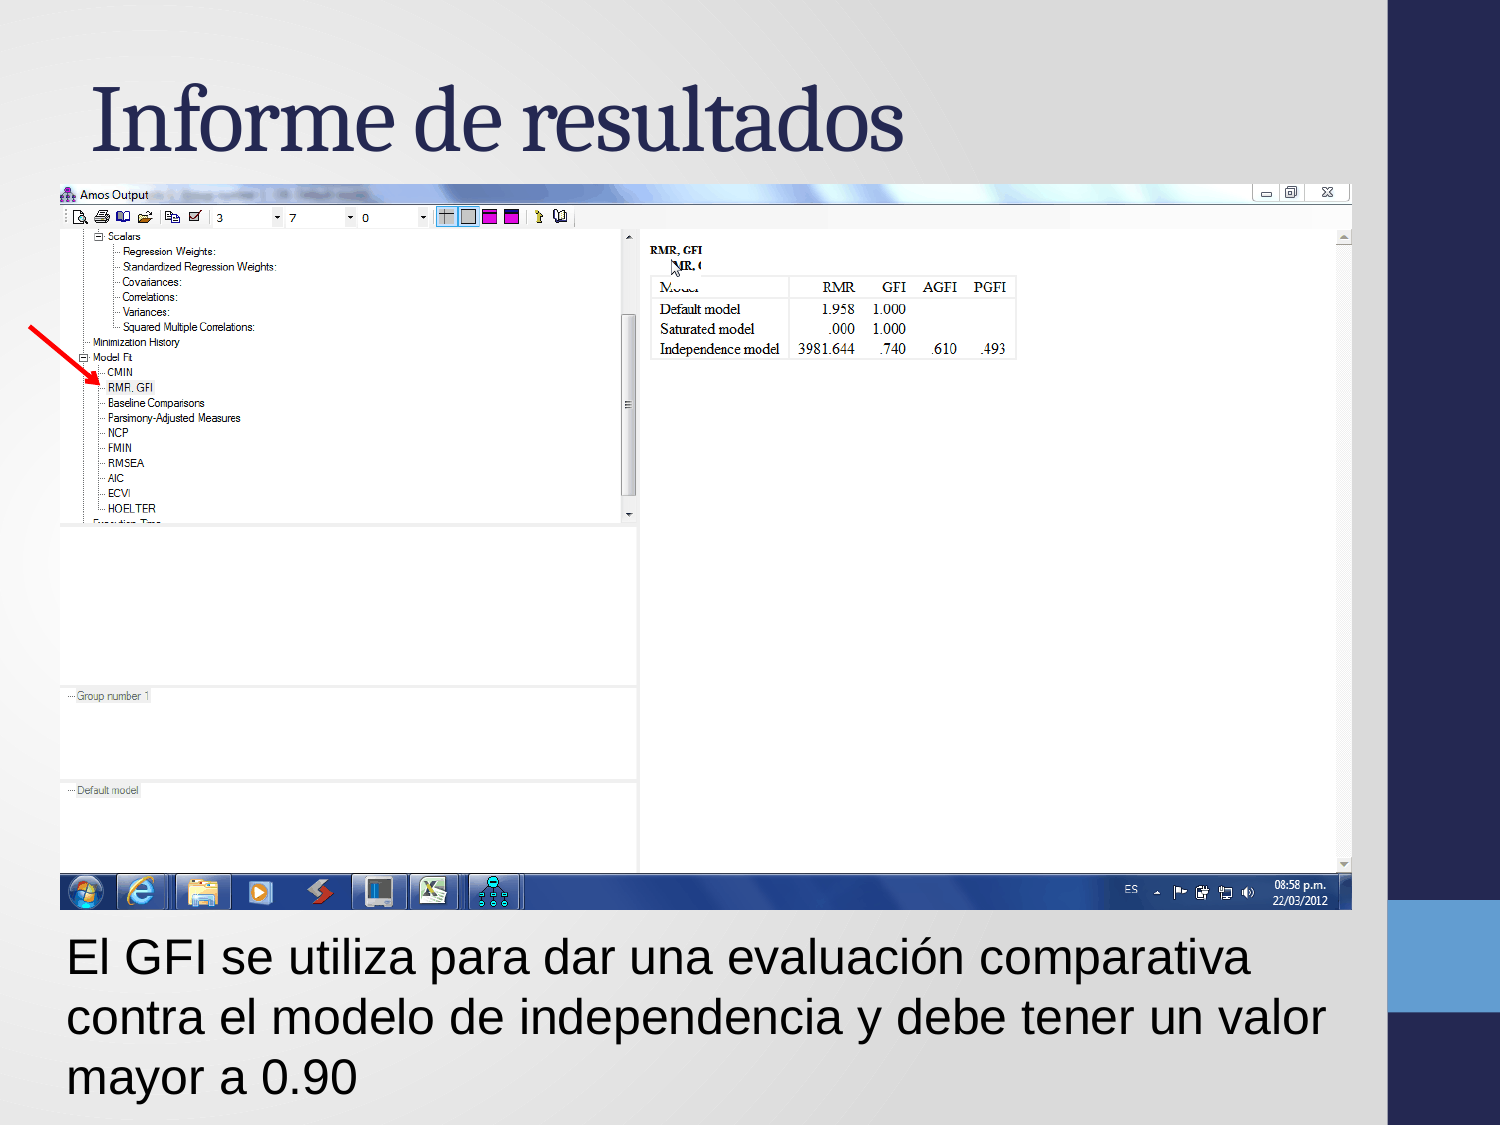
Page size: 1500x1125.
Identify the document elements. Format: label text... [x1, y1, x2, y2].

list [60, 184, 1352, 911]
title Informe de resultados [75, 19, 1425, 207]
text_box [28, 325, 101, 386]
text_box El GFI se utiliza para dar una evaluación comparativa contra el modelo de independencia y debe tener un valor mayor a 0.90 [51, 916, 1388, 1112]
